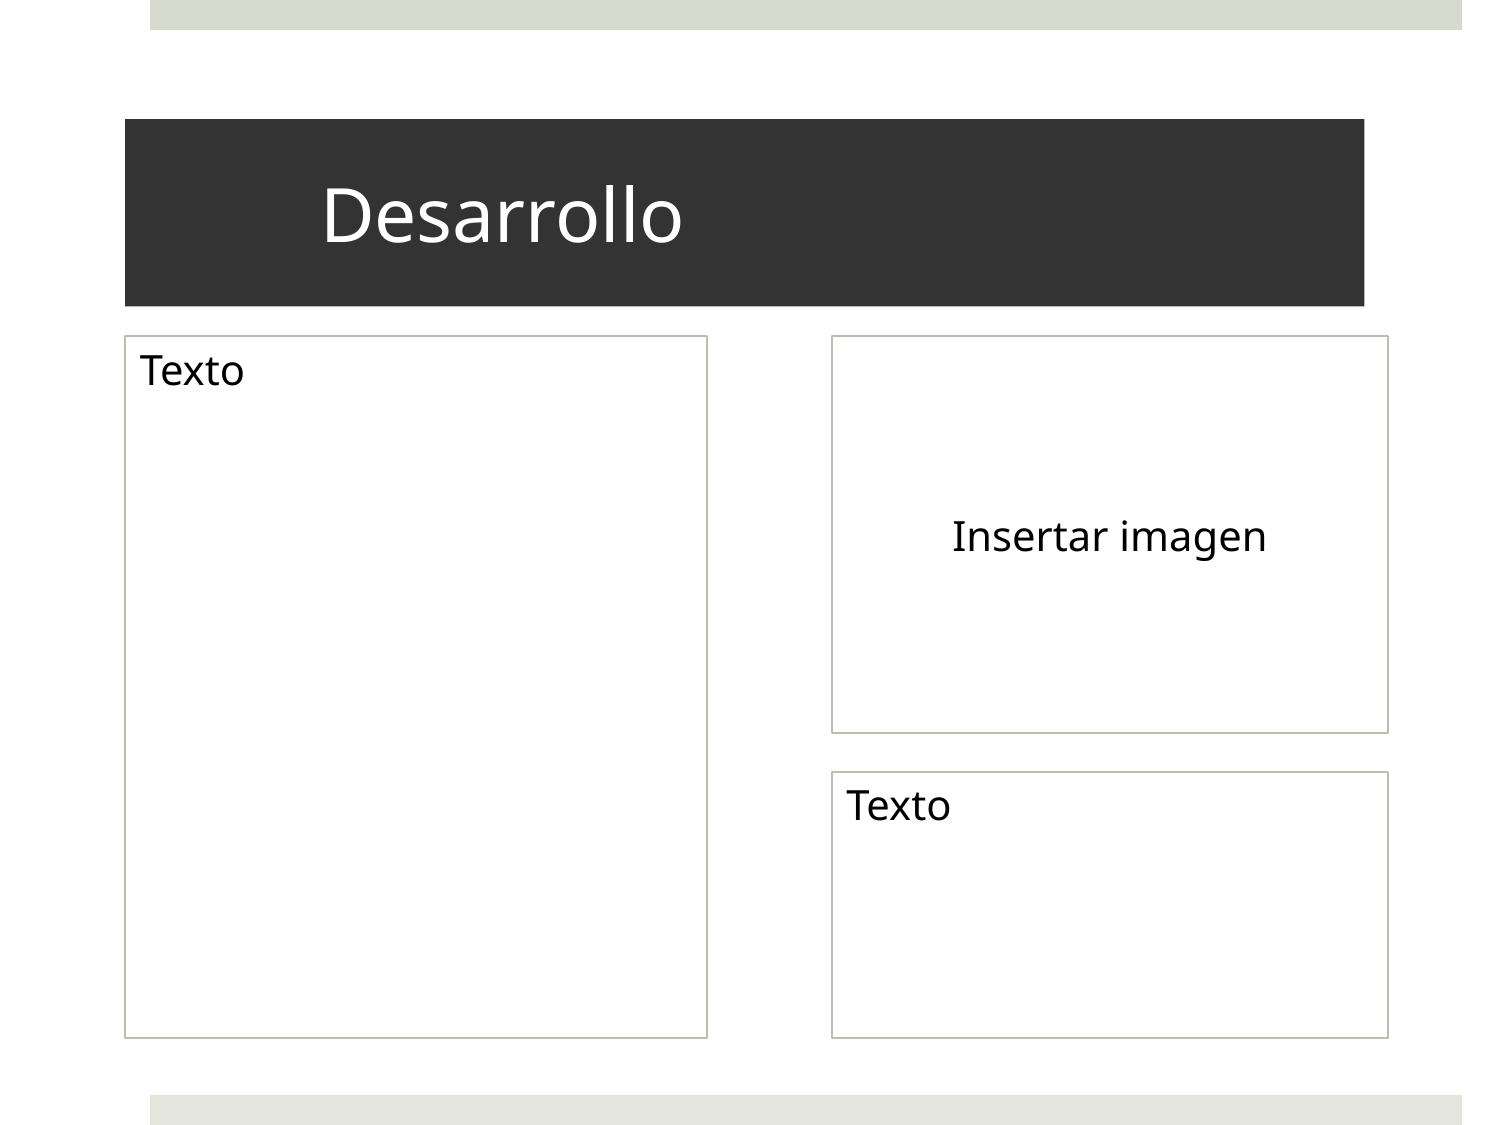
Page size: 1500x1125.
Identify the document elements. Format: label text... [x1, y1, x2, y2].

title Desarrollo [125, 119, 1365, 307]
text_box Texto [124, 335, 708, 1039]
text_box Insertar imagen [831, 335, 1389, 734]
text_box Texto [831, 771, 1389, 1039]
